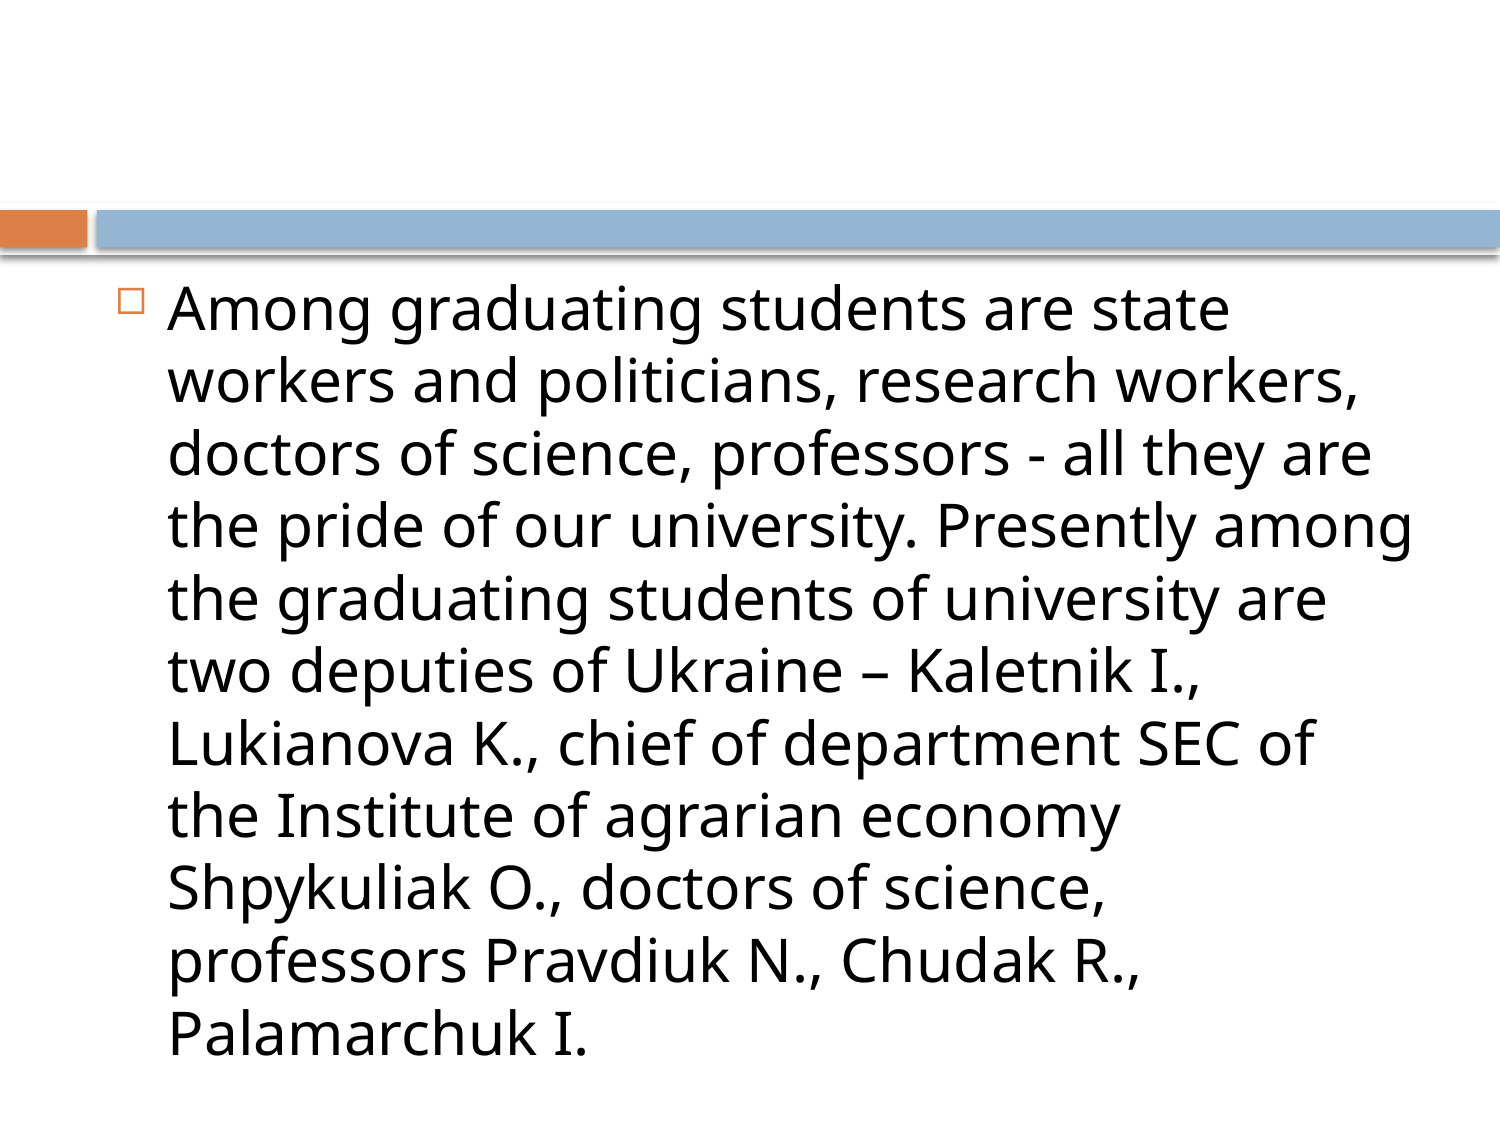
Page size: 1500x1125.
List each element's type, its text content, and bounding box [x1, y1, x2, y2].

list Among graduating students are state workers and politicians, research workers, doctors of science, professors - all they are the pride of our university. Presently among the graduating students of university are two deputies of Ukraine – Kaletnik I., Lukianova K., chief of department SEC of the Institute of agrarian economy Shpykuliak O., doctors of science, professors Pravdiuk N., Chudak R., Palamarchuk I. [100, 262, 1438, 1000]
